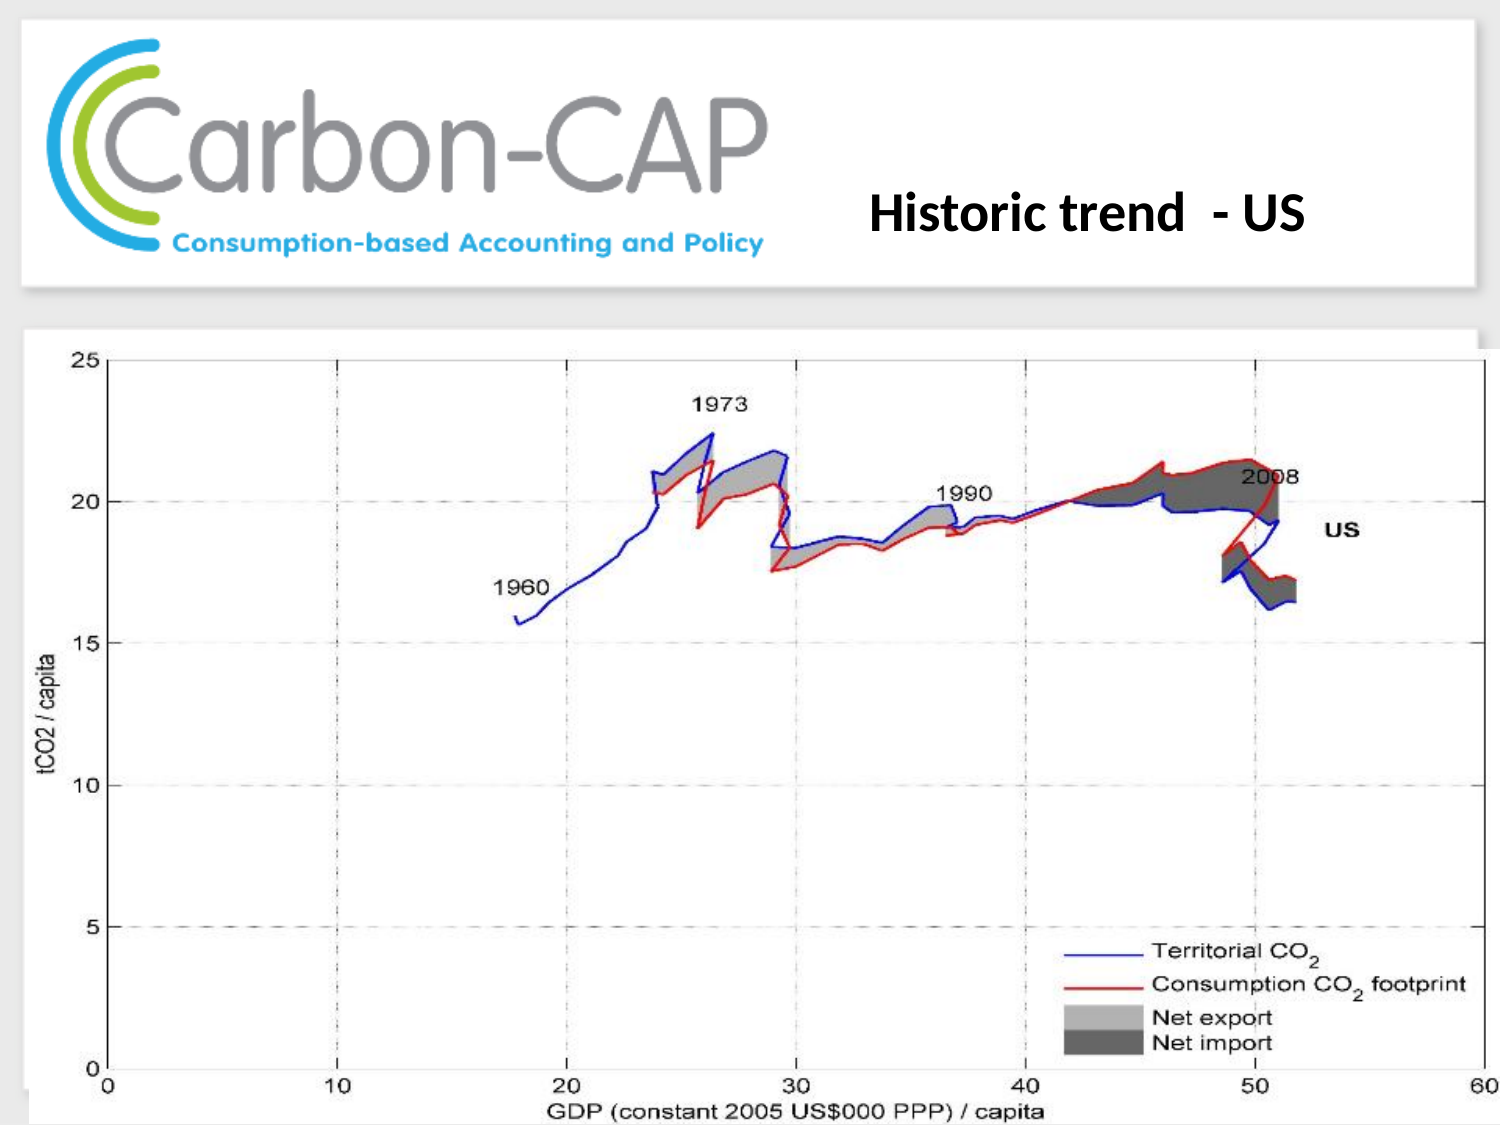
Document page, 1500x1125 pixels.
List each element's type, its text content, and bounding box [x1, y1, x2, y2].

title Historic trend - US [854, 161, 1500, 256]
picture [0, 0, 1500, 1125]
